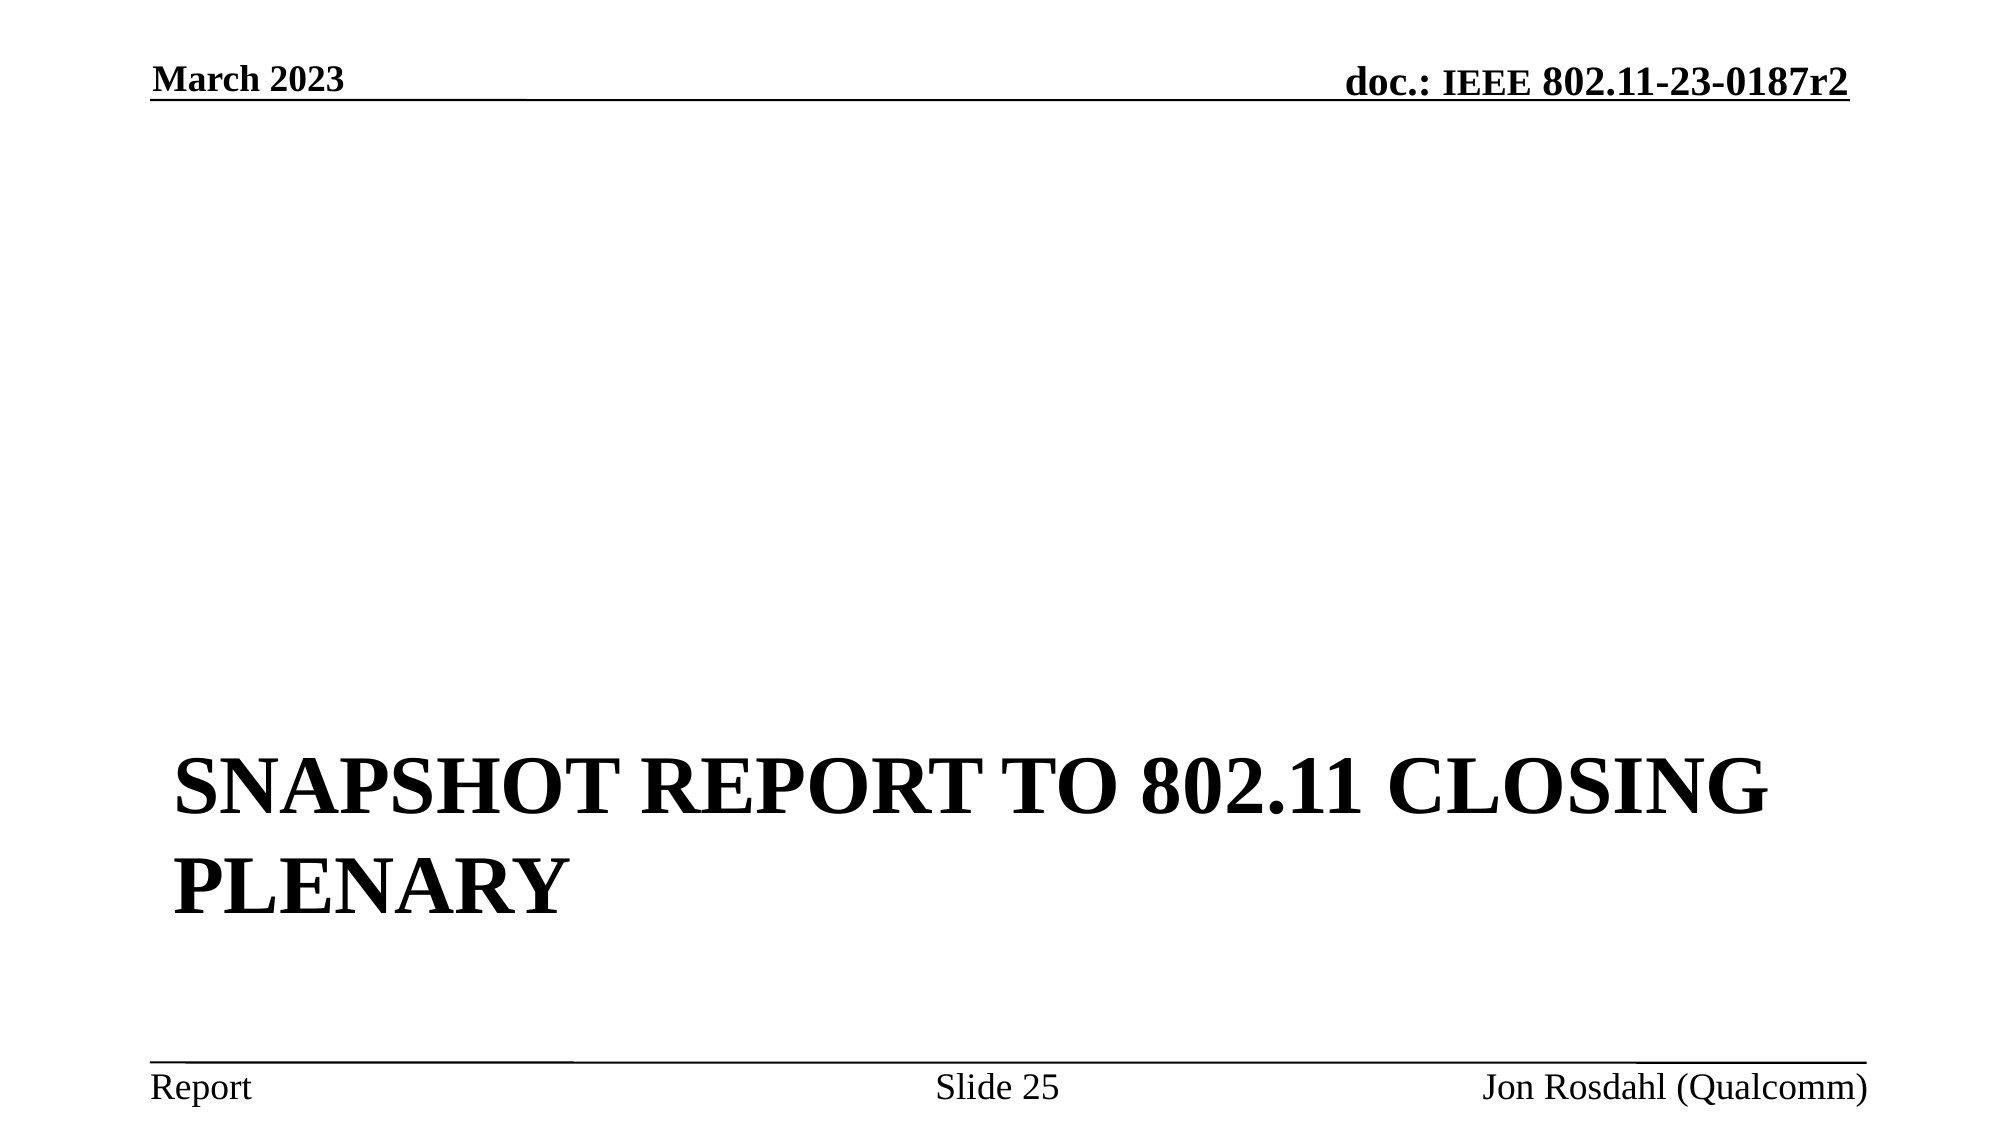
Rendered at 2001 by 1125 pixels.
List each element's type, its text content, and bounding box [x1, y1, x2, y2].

footer Jon Rosdahl (Qualcomm) [1424, 1061, 1869, 1108]
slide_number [152, 49, 434, 100]
title Snapshot Report to 802.11 closing plenary [157, 722, 1859, 947]
slide_number Slide 25 [928, 1061, 1067, 1123]
